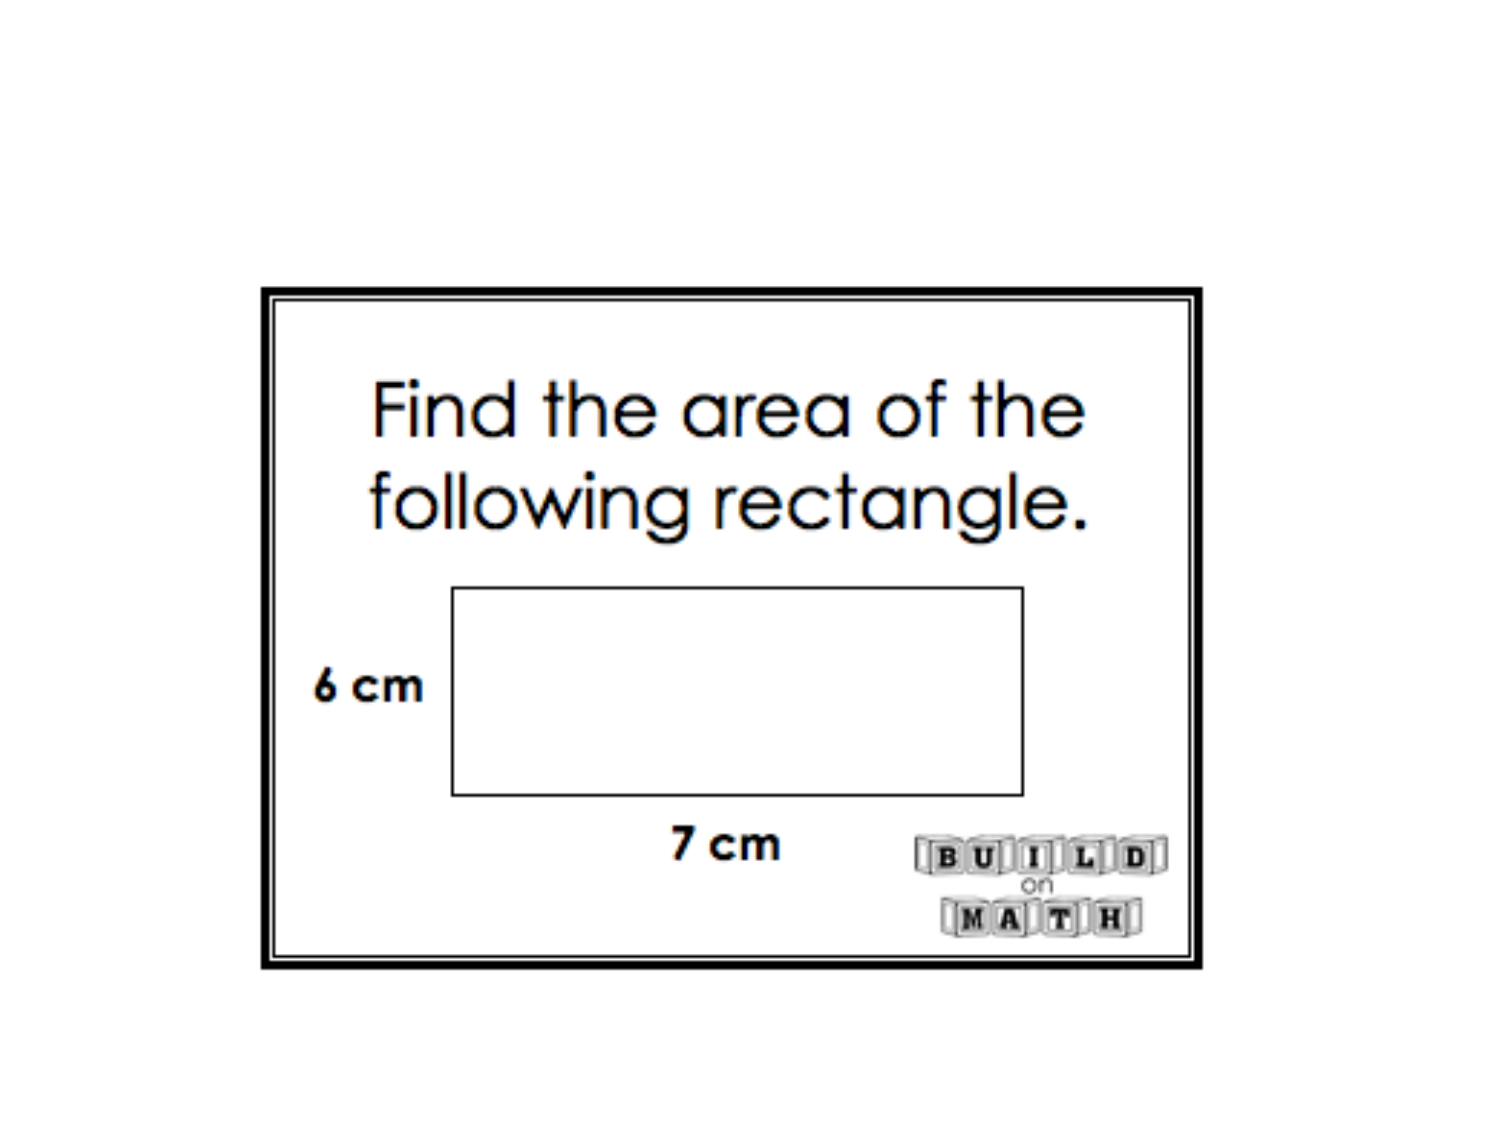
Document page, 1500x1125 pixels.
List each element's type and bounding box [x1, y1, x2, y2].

list [74, 262, 1426, 1006]
